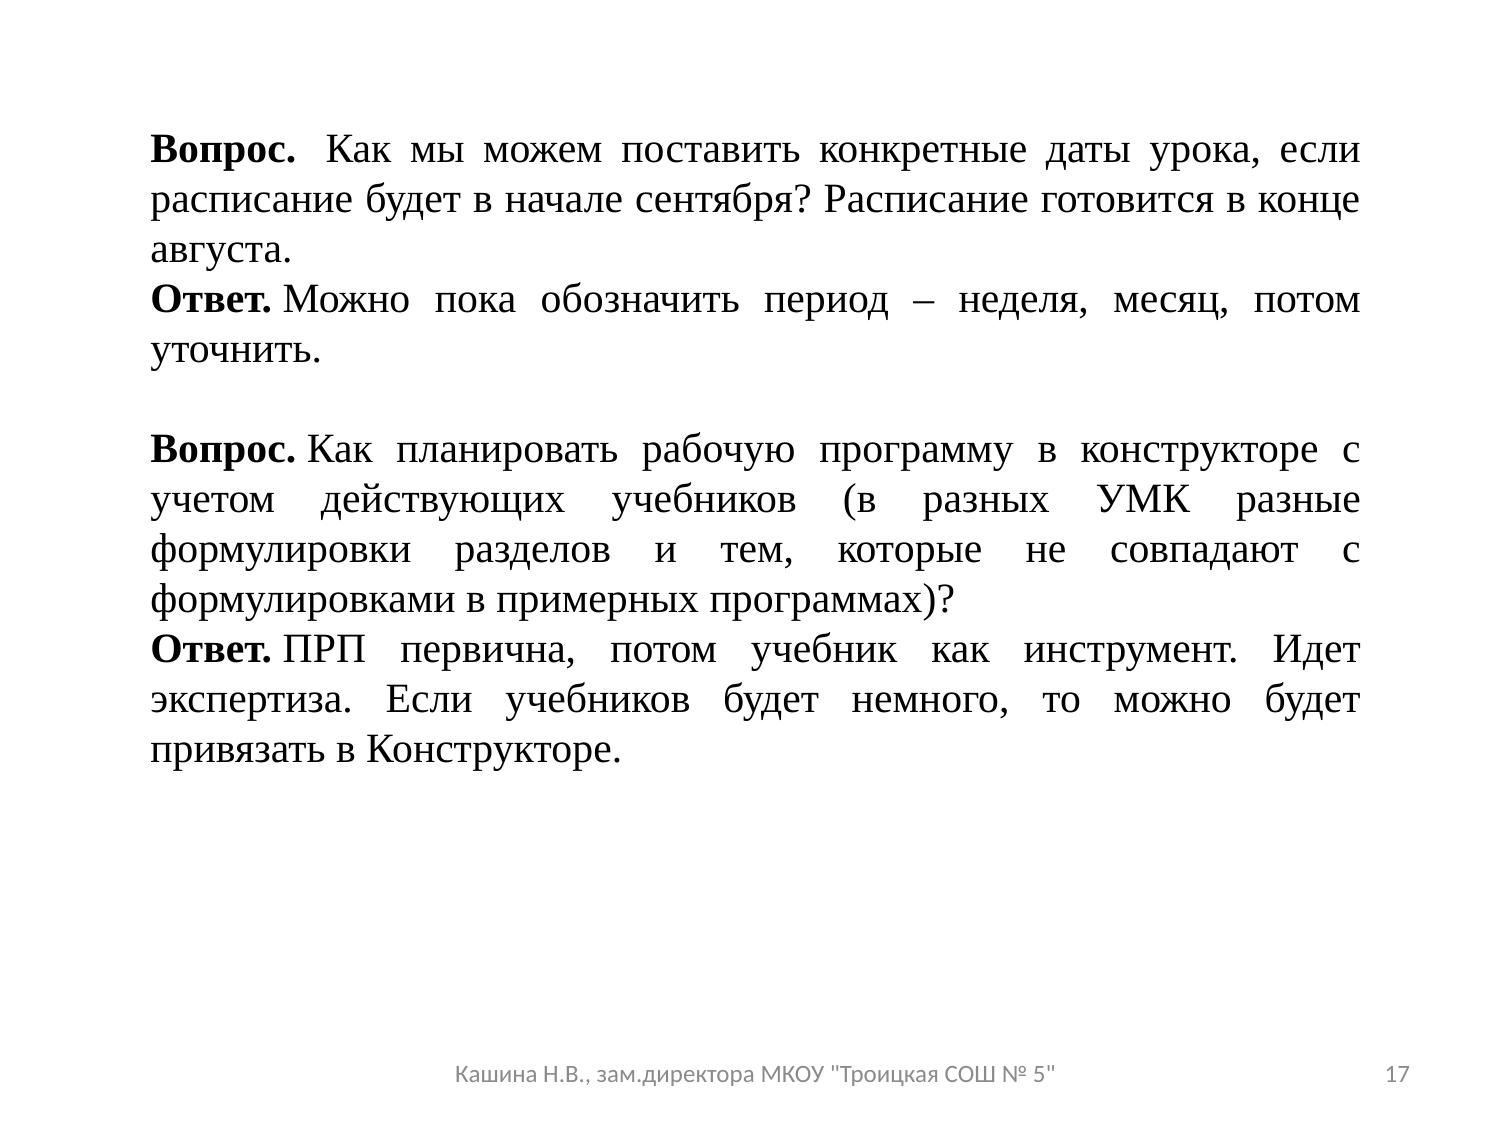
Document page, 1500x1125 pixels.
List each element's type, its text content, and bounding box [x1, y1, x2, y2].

slide_number 17 [1074, 1042, 1425, 1103]
footer Кашина Н.В., зам.директора МКОУ "Троицкая СОШ № 5" [253, 1042, 1074, 1103]
text_box Вопрос. Как мы можем поставить конкретные даты урока, если расписание будет в начале сентября? Расписание готовится в конце августа. Ответ. Можно пока обозначить период – неделя, месяц, потом уточнить. Вопрос. Как планировать рабочую программу в конструкторе с учетом действующих учебников (в разных УМК разные формулировки разделов и тем, которые не совпадают с формулировками в примерных программах)? Ответ. ПРП первична, потом учебник как инструмент. Идет экспертиза. Если учебников будет немного, то можно будет привязать в Конструкторе. [135, 113, 1376, 874]
